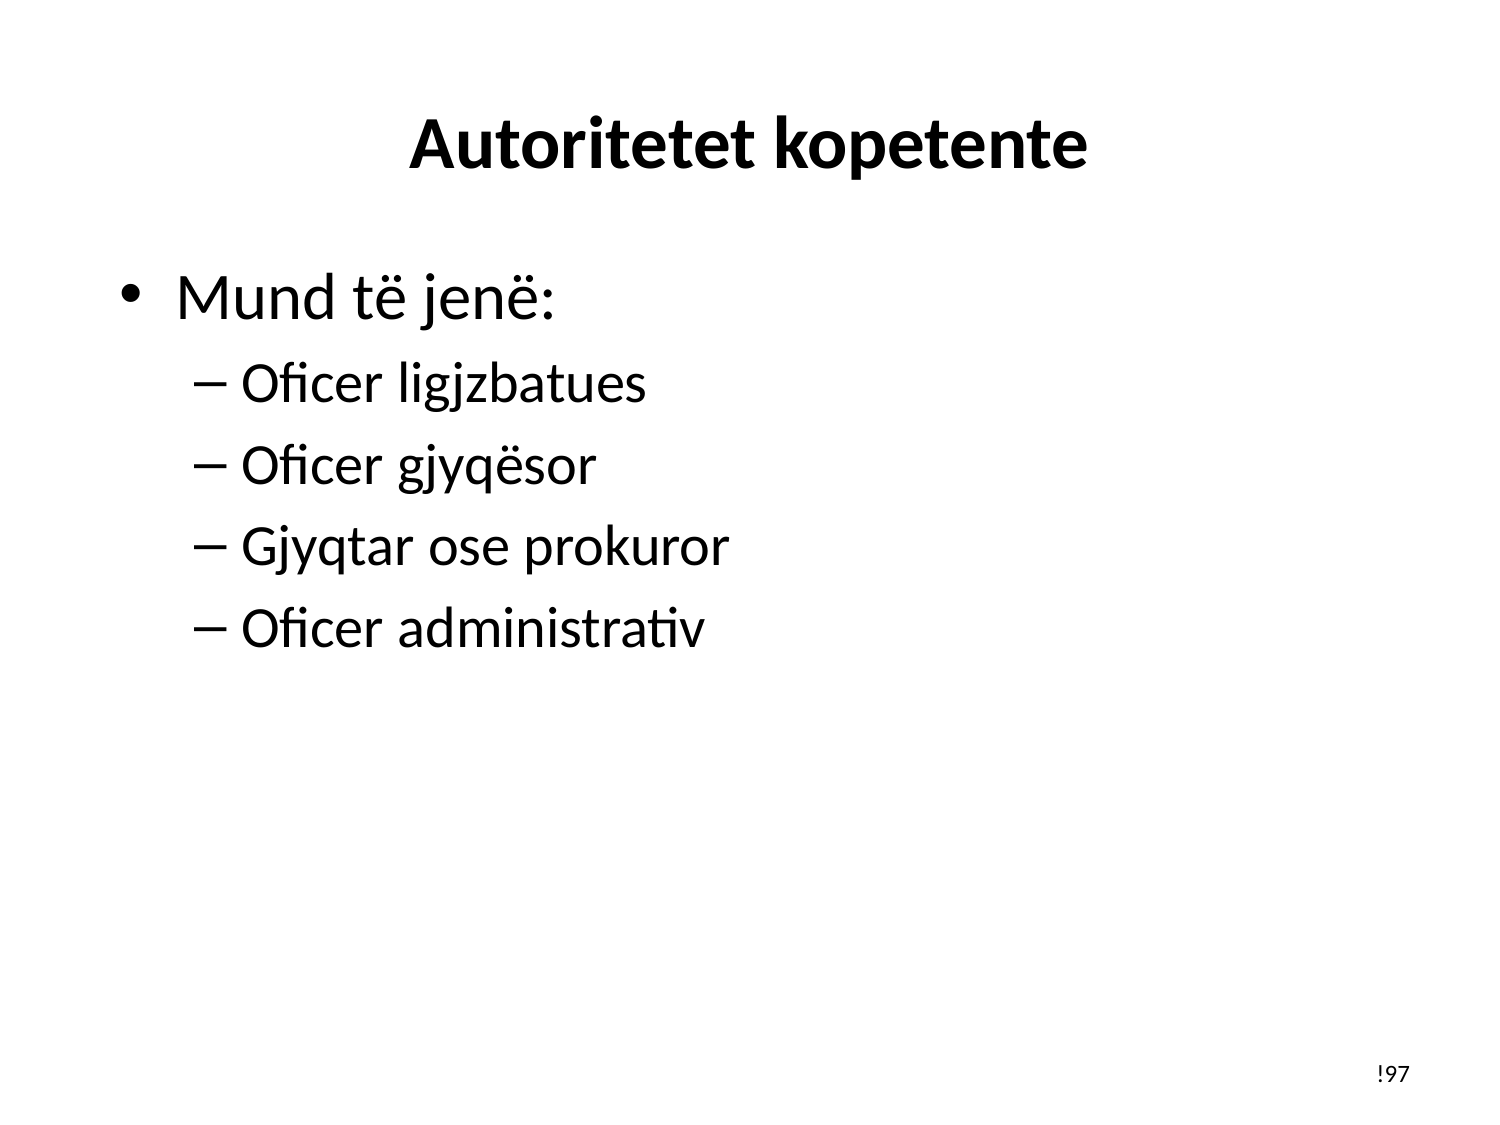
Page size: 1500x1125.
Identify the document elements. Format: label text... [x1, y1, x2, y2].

list Mund të jenë: Oficer ligjzbatues Oficer gjyqësor Gjyqtar ose prokuror Oficer administrativ [103, 244, 1455, 988]
slide_number !97 [1074, 1042, 1425, 1103]
title Autoritetet kopetente [74, 44, 1426, 233]
